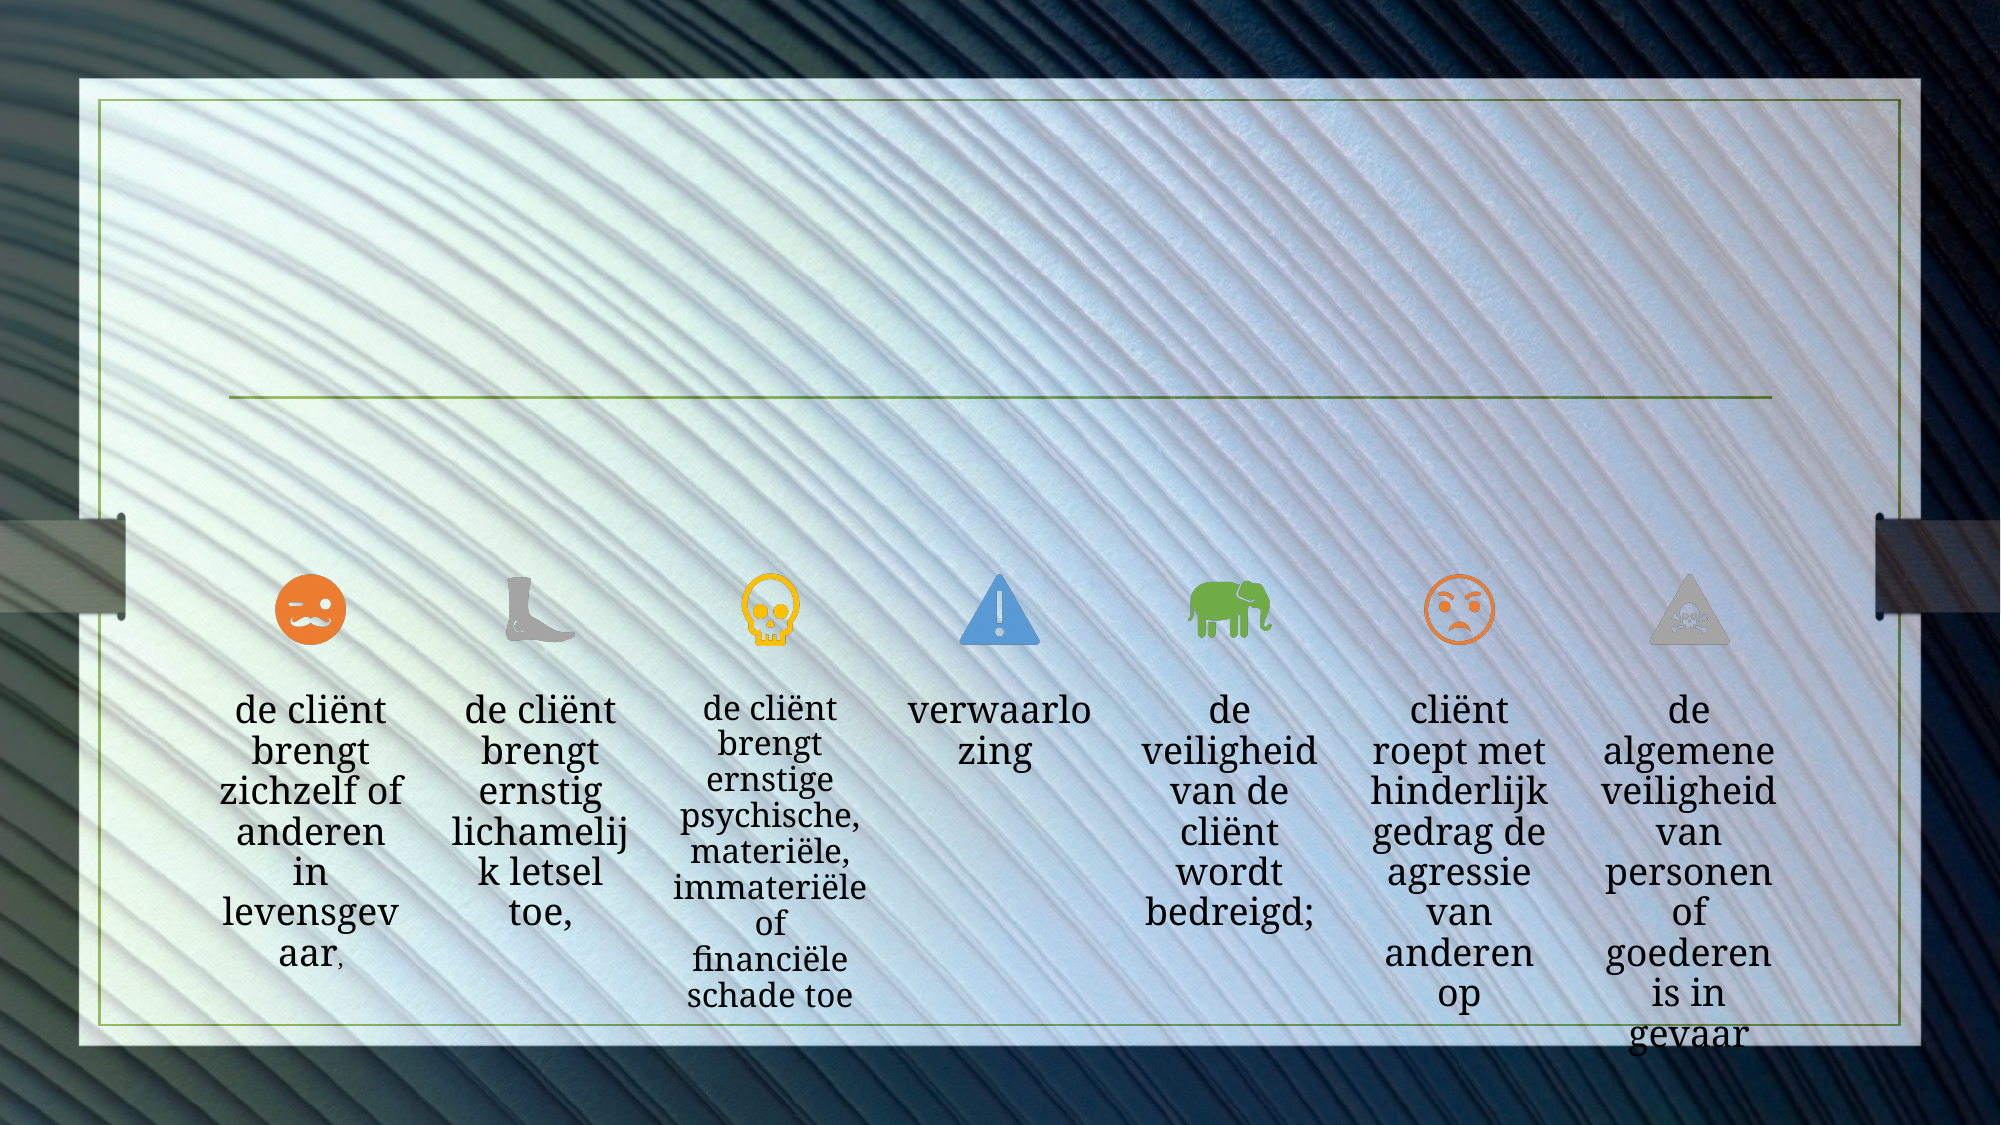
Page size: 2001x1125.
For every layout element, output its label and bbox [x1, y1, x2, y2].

list [212, 419, 1788, 964]
picture [0, 0, 2001, 1125]
